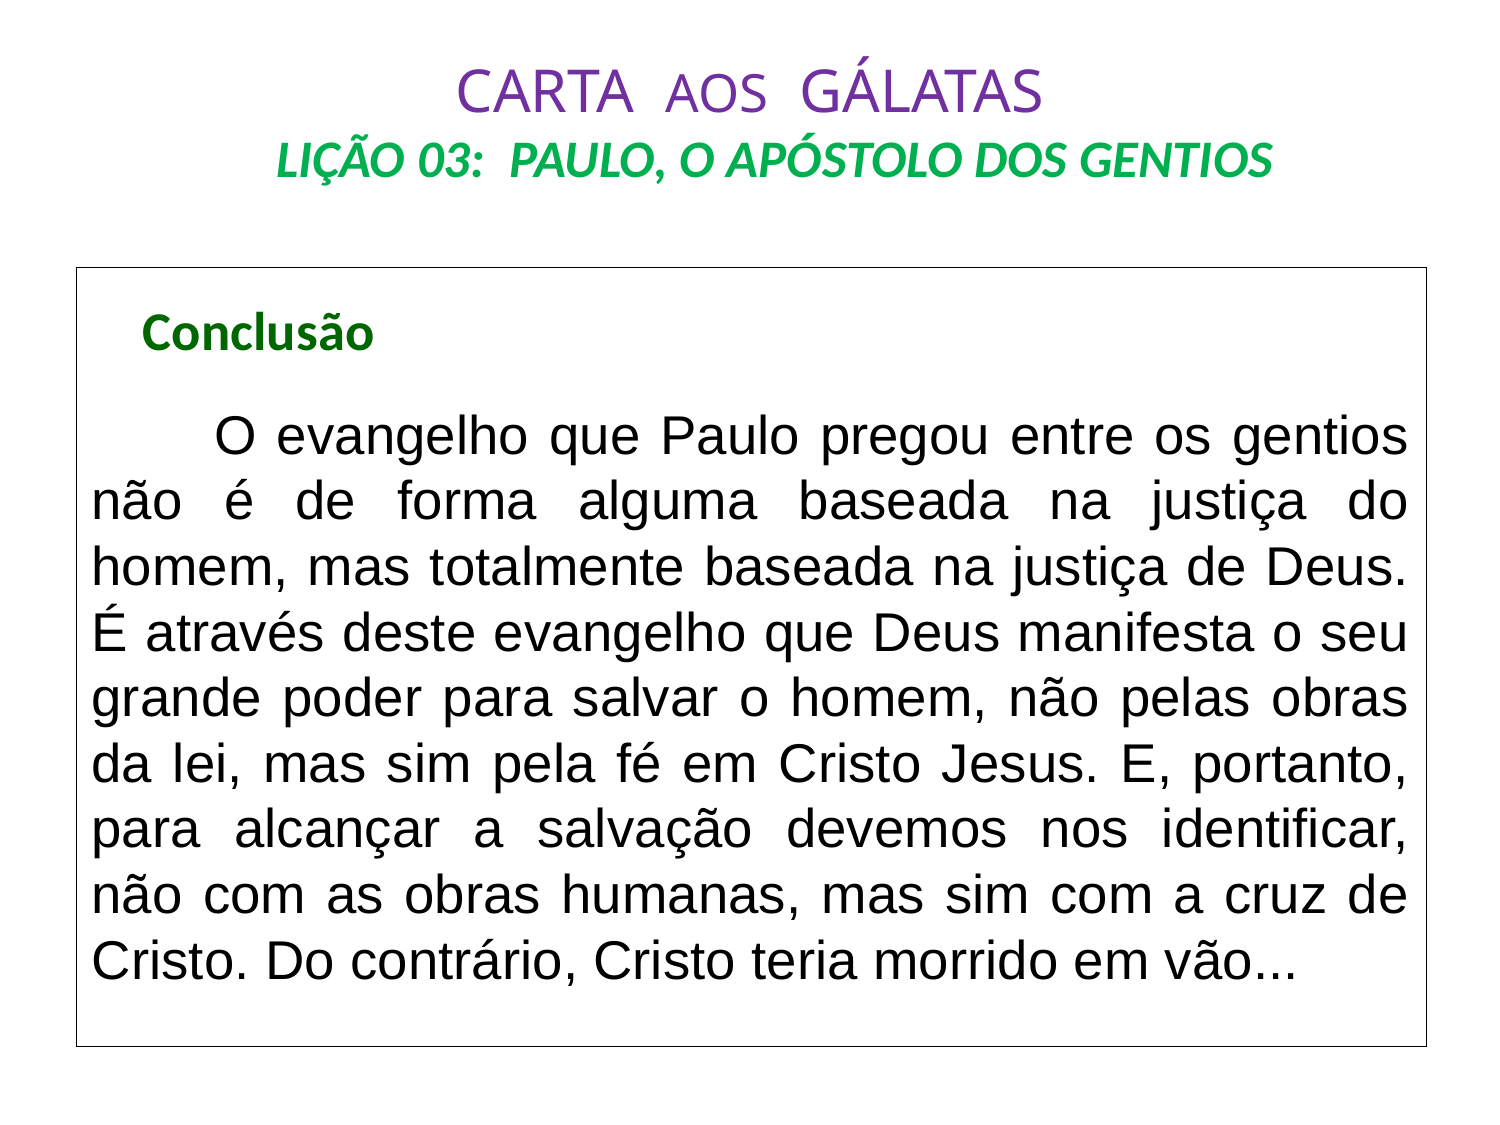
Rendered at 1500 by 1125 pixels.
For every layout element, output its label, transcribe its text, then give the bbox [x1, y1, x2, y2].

list Conclusão O evangelho que Paulo pregou entre os gentios não é de forma alguma baseada na justiça do homem, mas totalmente baseada na justiça de Deus. É através deste evangelho que Deus manifesta o seu grande poder para salvar o homem, não pelas obras da lei, mas sim pela fé em Cristo Jesus. E, portanto, para alcançar a salvação devemos nos identificar, não com as obras humanas, mas sim com a cruz de Cristo. Do contrário, Cristo teria morrido em vão... [76, 267, 1427, 1047]
title CARTA AOS GÁLATAS LIÇÃO 03: PAULO, O APÓSTOLO DOS GENTIOS [75, 45, 1425, 197]
